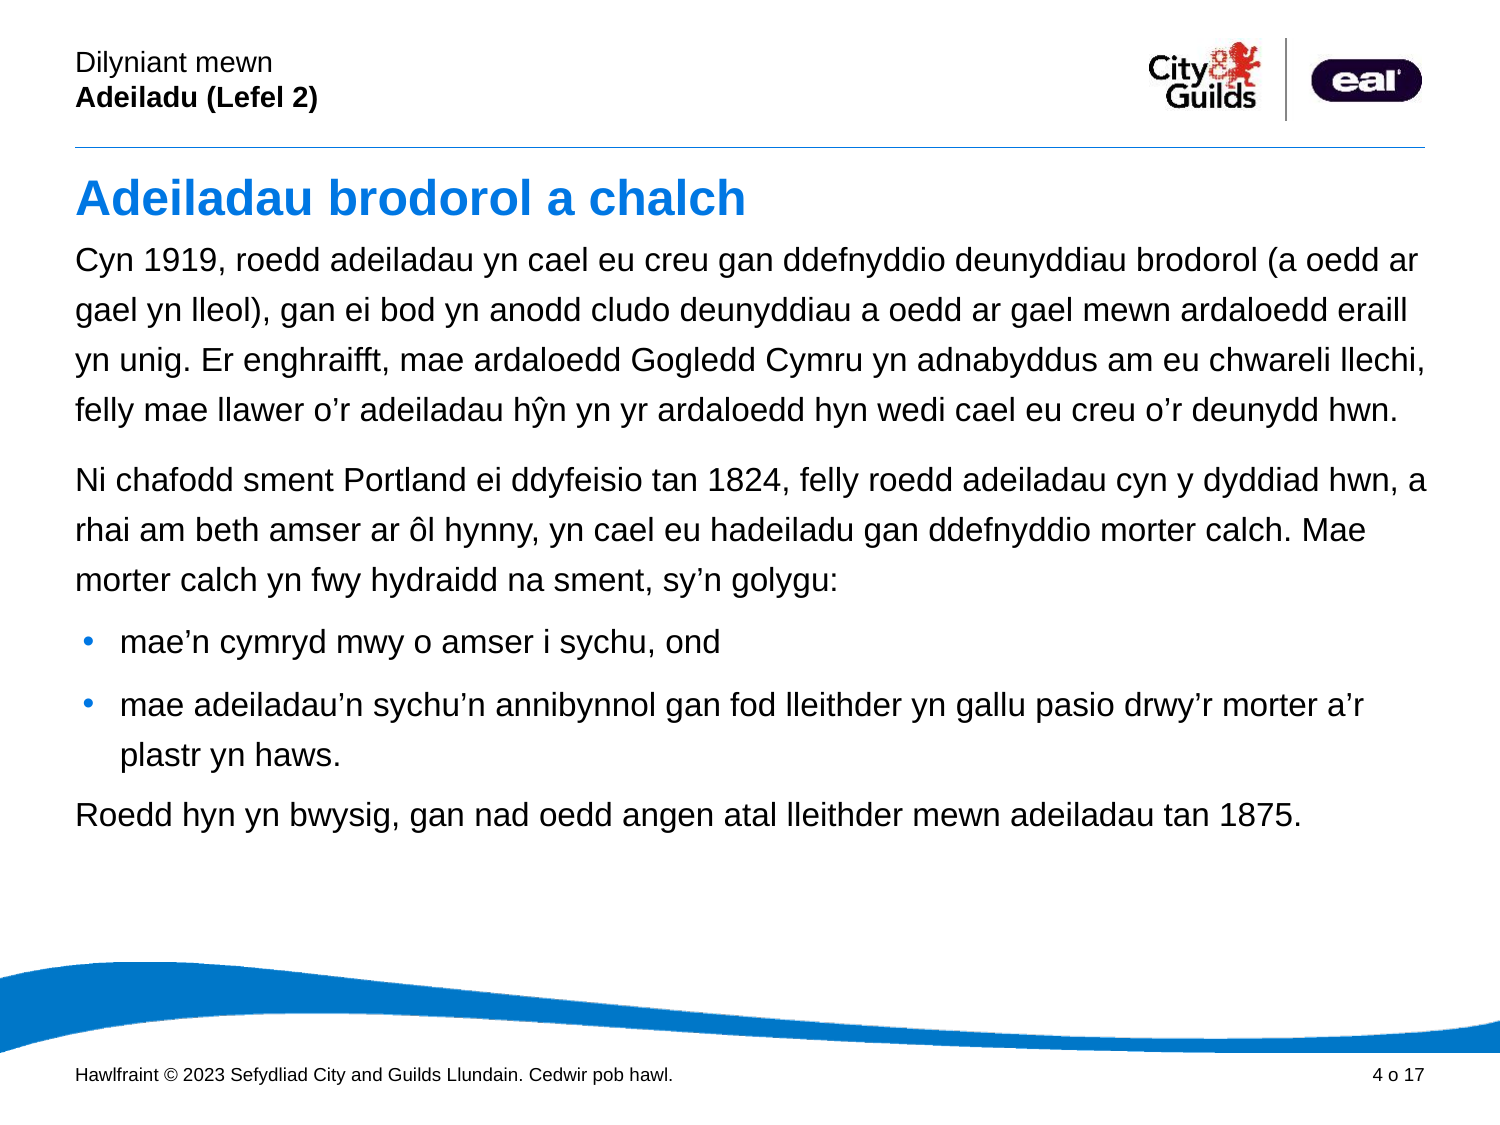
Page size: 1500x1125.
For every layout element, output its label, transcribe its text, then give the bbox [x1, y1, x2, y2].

picture [1149, 38, 1422, 121]
title Adeiladau brodorol a chalch [75, 165, 1425, 228]
picture [0, 962, 1500, 1053]
list Cyn 1919, roedd adeiladau yn cael eu creu gan ddefnyddio deunyddiau brodorol (a oedd ar gael yn lleol), gan ei bod yn anodd cludo deunyddiau a oedd ar gael mewn ardaloedd eraill yn unig. Er enghraifft, mae ardaloedd Gogledd Cymru yn adnabyddus am eu chwareli llechi, felly mae llawer o’r adeiladau hŷn yn yr ardaloedd hyn wedi cael eu creu o’r deunydd hwn. Ni chafodd sment Portland ei ddyfeisio tan 1824, felly roedd adeiladau cyn y dyddiad hwn, a rhai am beth amser ar ôl hynny, yn cael eu hadeiladu gan ddefnyddio morter calch. Mae morter calch yn fwy hydraidd na sment, sy’n golygu: mae’n cymryd mwy o amser i sychu, ond mae adeiladau’n sychu’n annibynnol gan fod lleithder yn gallu pasio drwy’r morter a’r plastr yn haws. Roedd hyn yn bwysig, gan nad oedd angen atal lleithder mewn adeiladau tan 1875. [75, 228, 1435, 933]
